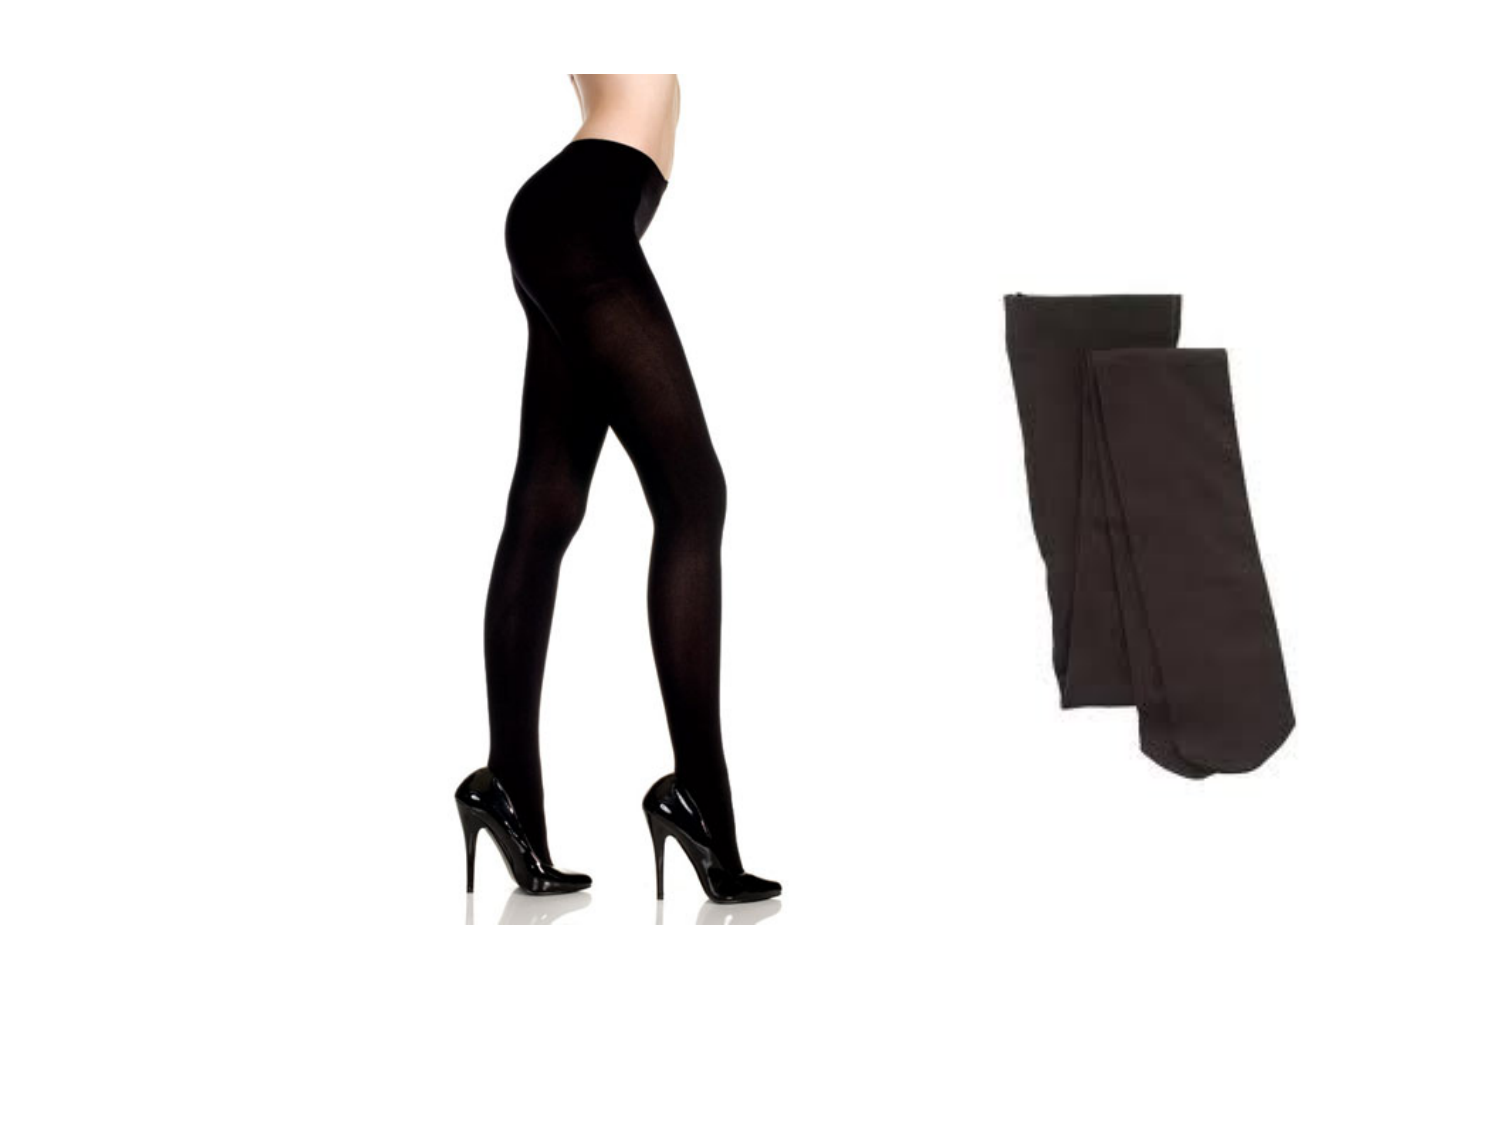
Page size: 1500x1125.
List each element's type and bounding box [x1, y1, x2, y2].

picture [187, 74, 1413, 926]
